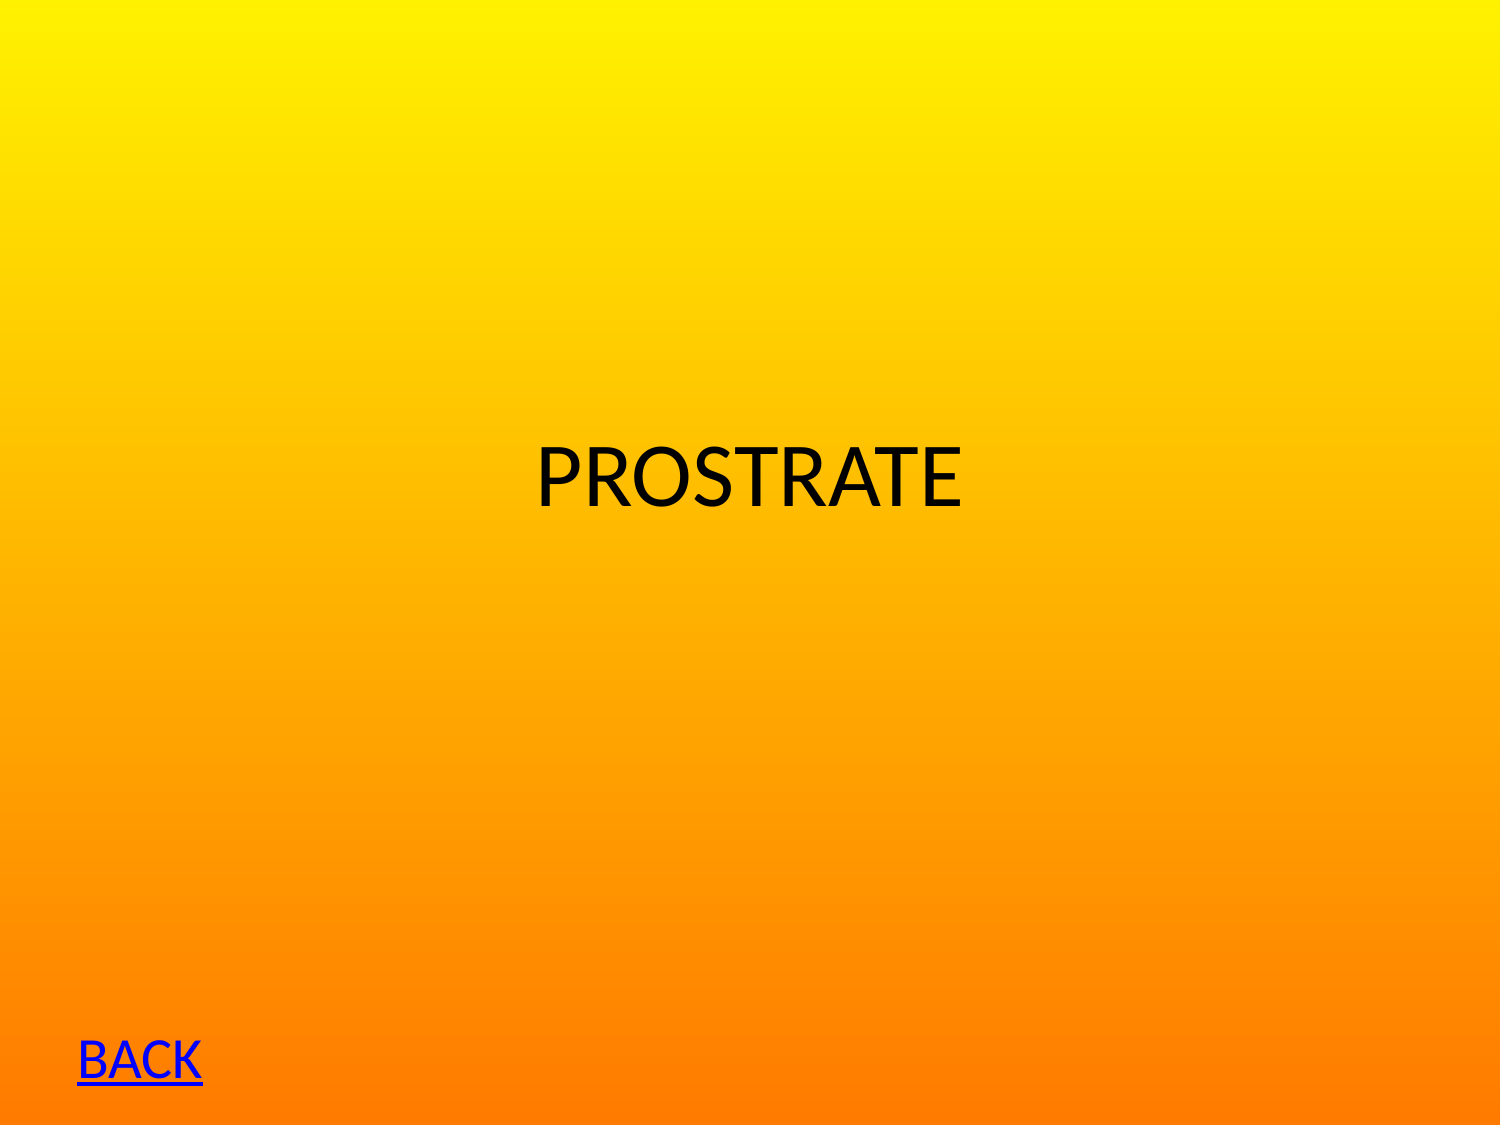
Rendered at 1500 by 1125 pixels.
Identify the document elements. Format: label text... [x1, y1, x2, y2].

text_box BACK [62, 1012, 275, 1098]
title PROSTRATE [112, 349, 1388, 591]
